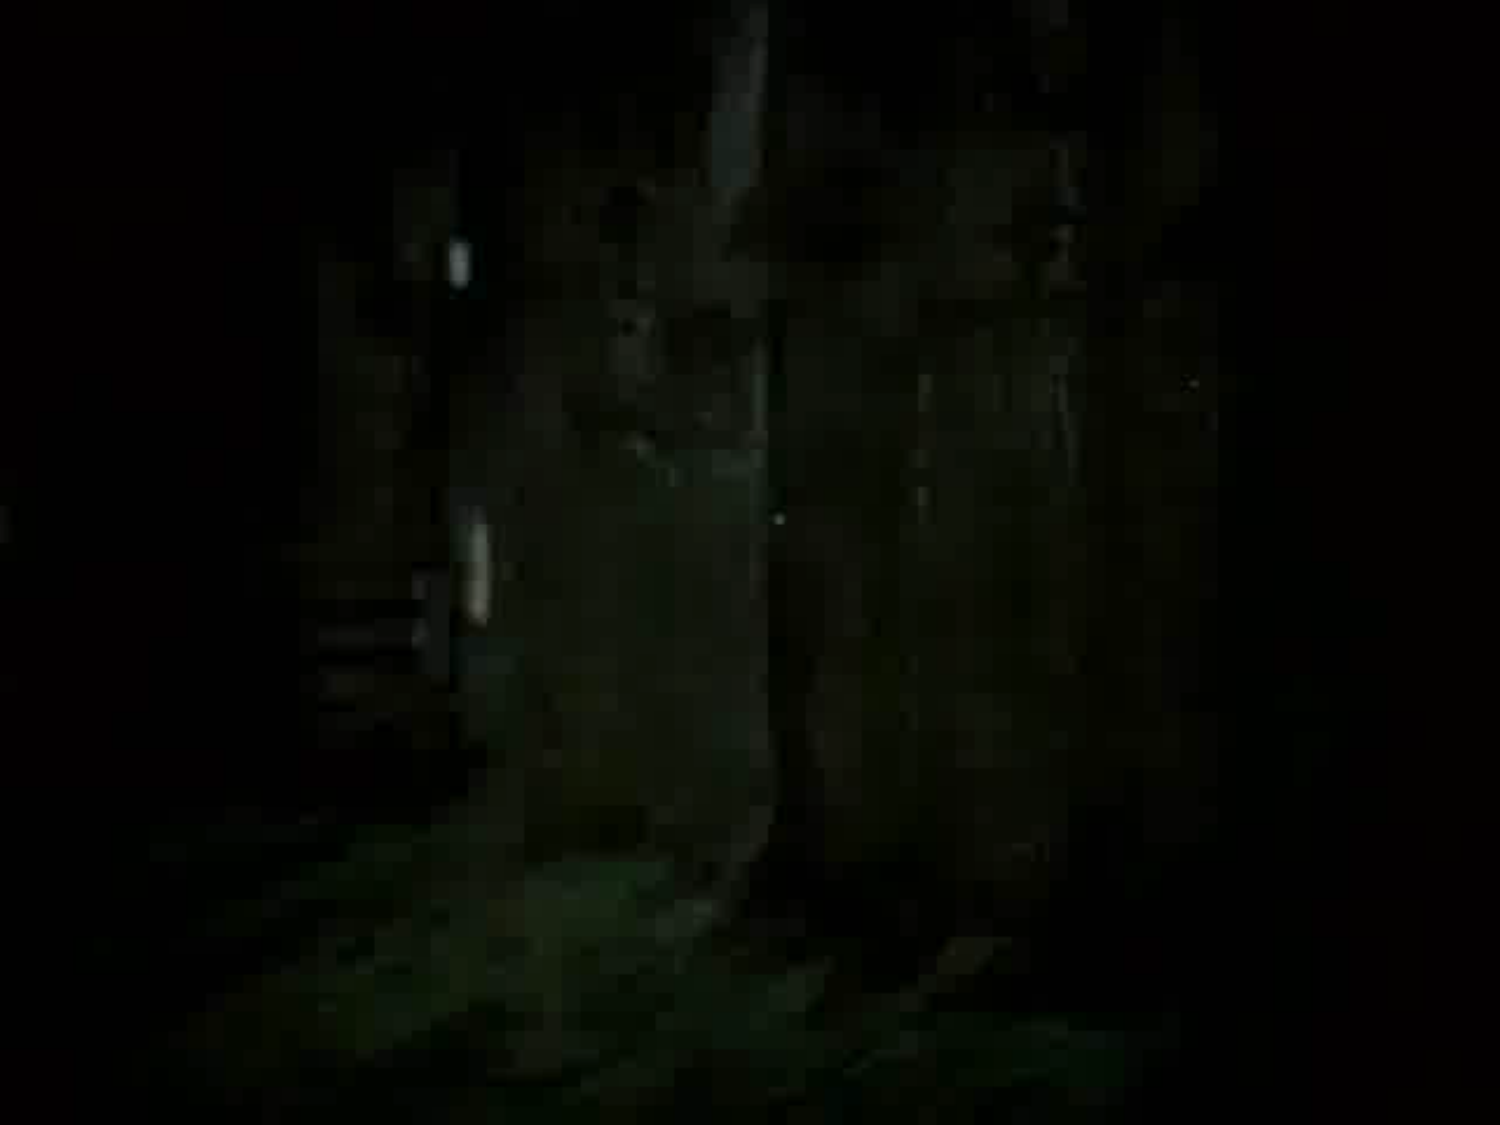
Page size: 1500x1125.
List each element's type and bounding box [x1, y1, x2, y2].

text_box [0, 0, 1500, 1125]
